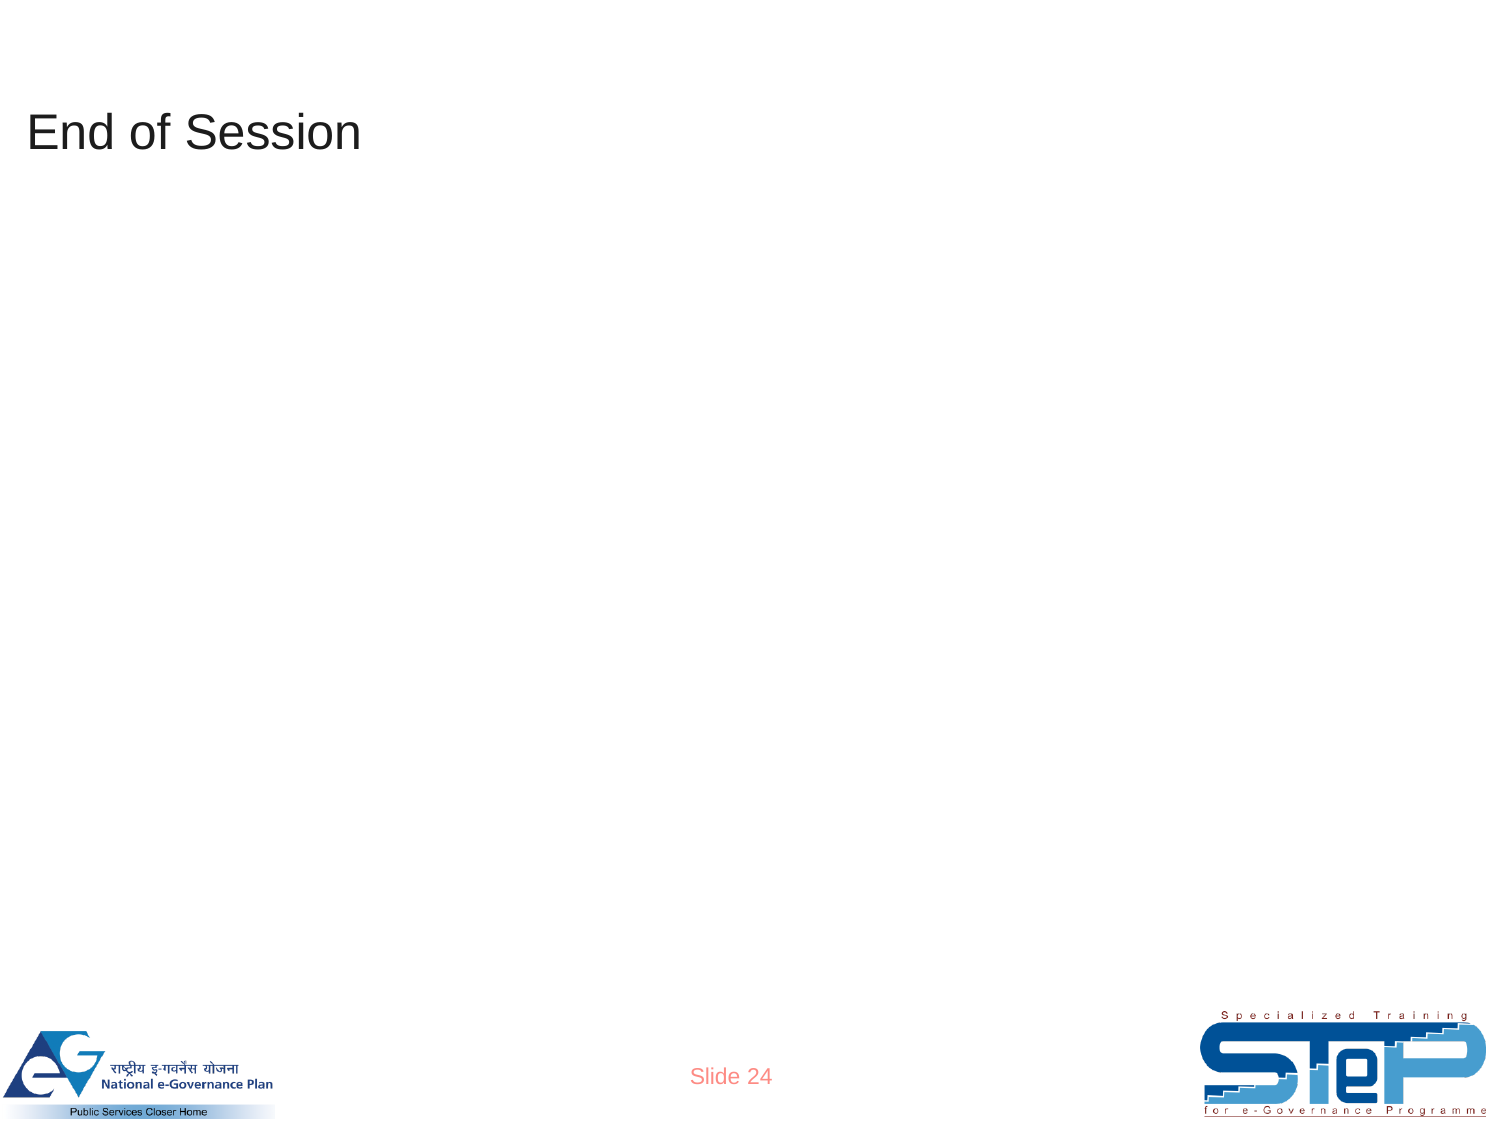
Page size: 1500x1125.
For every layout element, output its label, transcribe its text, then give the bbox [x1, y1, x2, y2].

picture [2, 1031, 275, 1119]
title End of Session [26, 99, 1472, 224]
picture [1200, 1011, 1486, 1117]
